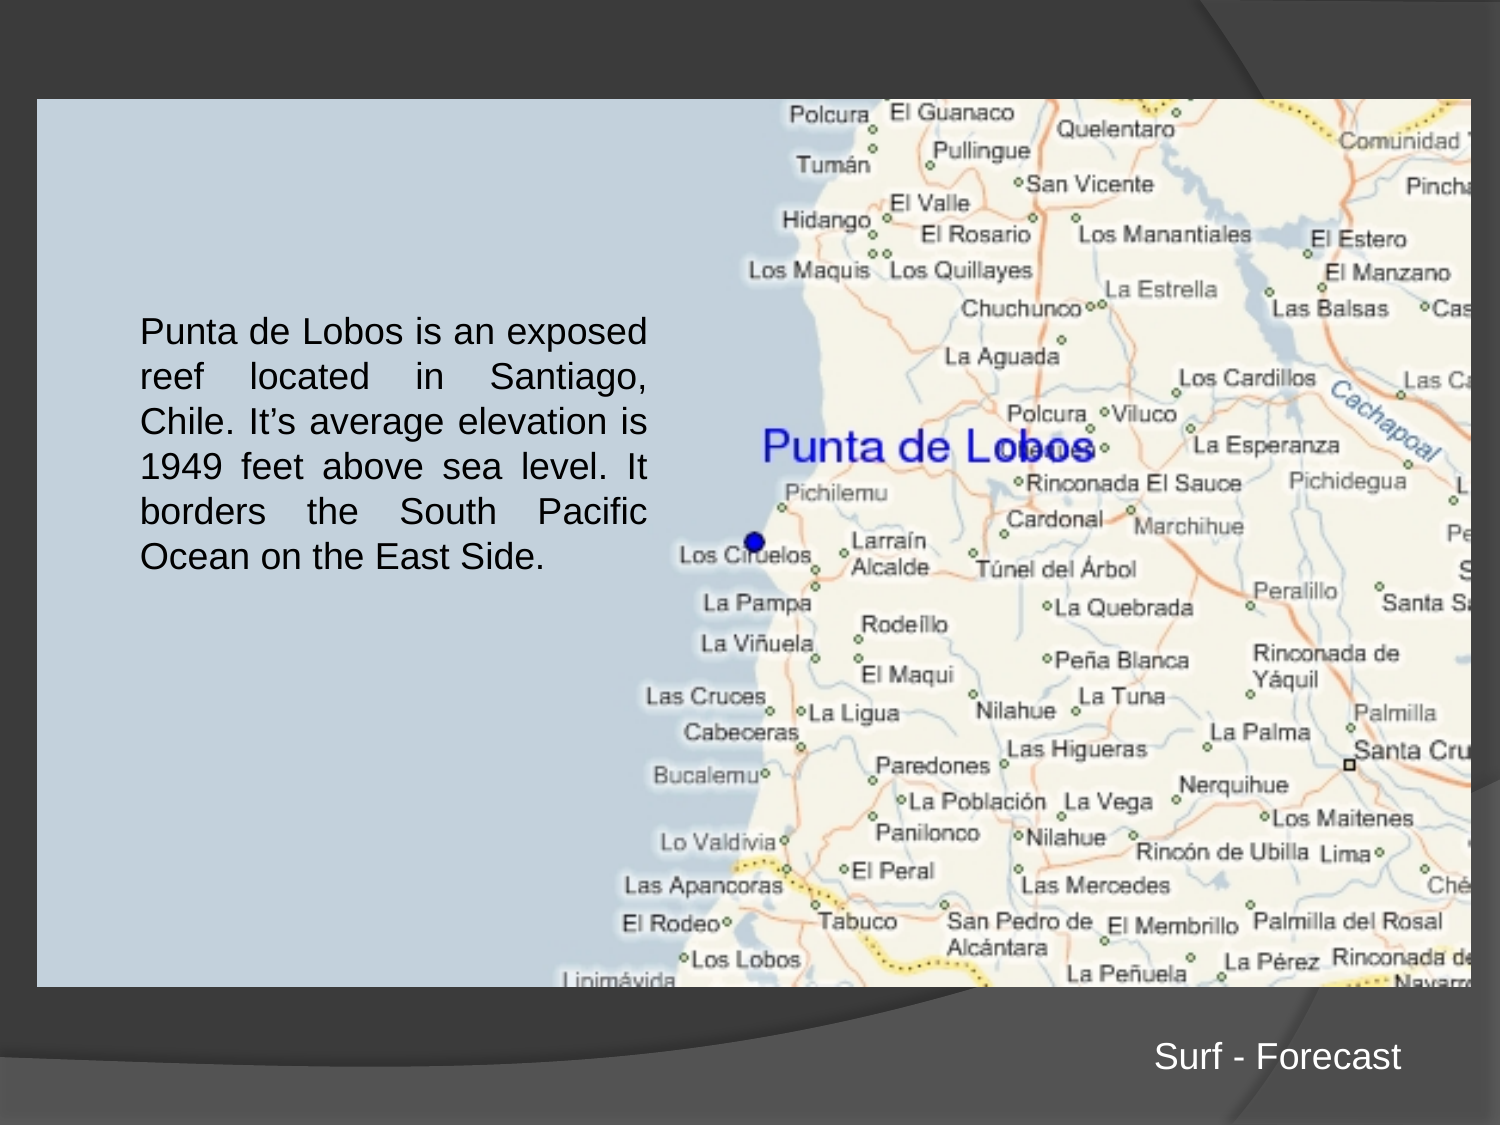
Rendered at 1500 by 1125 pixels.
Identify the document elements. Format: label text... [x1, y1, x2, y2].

picture [37, 99, 1472, 987]
text_box Surf - Forecast [1138, 1024, 1417, 1085]
